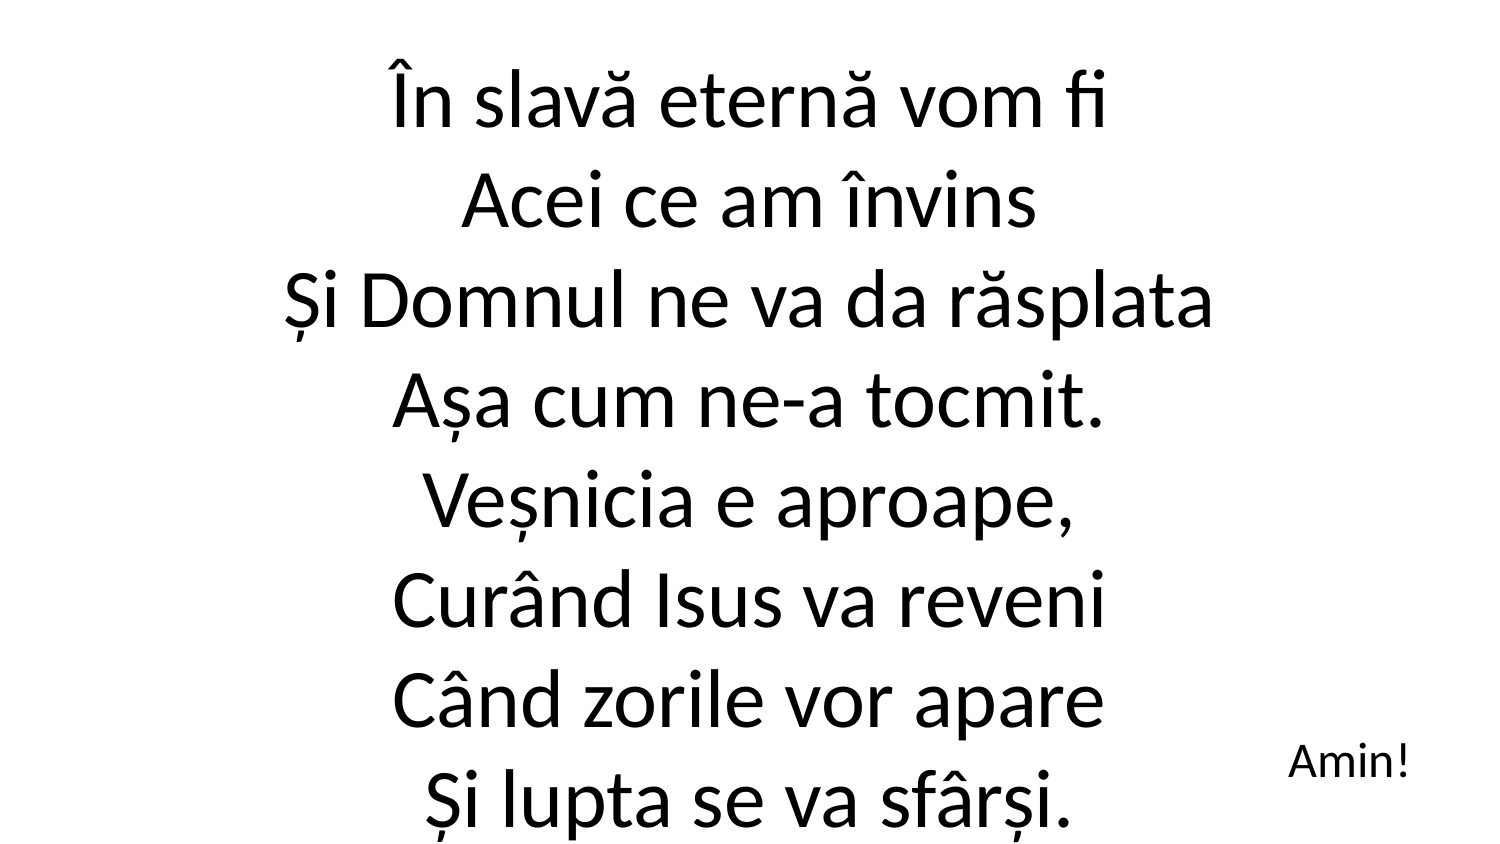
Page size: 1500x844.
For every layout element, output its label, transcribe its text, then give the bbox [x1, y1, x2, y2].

text_box În slavă eternă vom fi Acei ce am învins Și Domnul ne va da răsplata Așa cum ne-a tocmit. Veșnicia e aproape, Curând Isus va reveni Când zorile vor apare Și lupta se va sfârși. [268, 0, 1232, 844]
text_box Amin! [1273, 674, 1427, 795]
